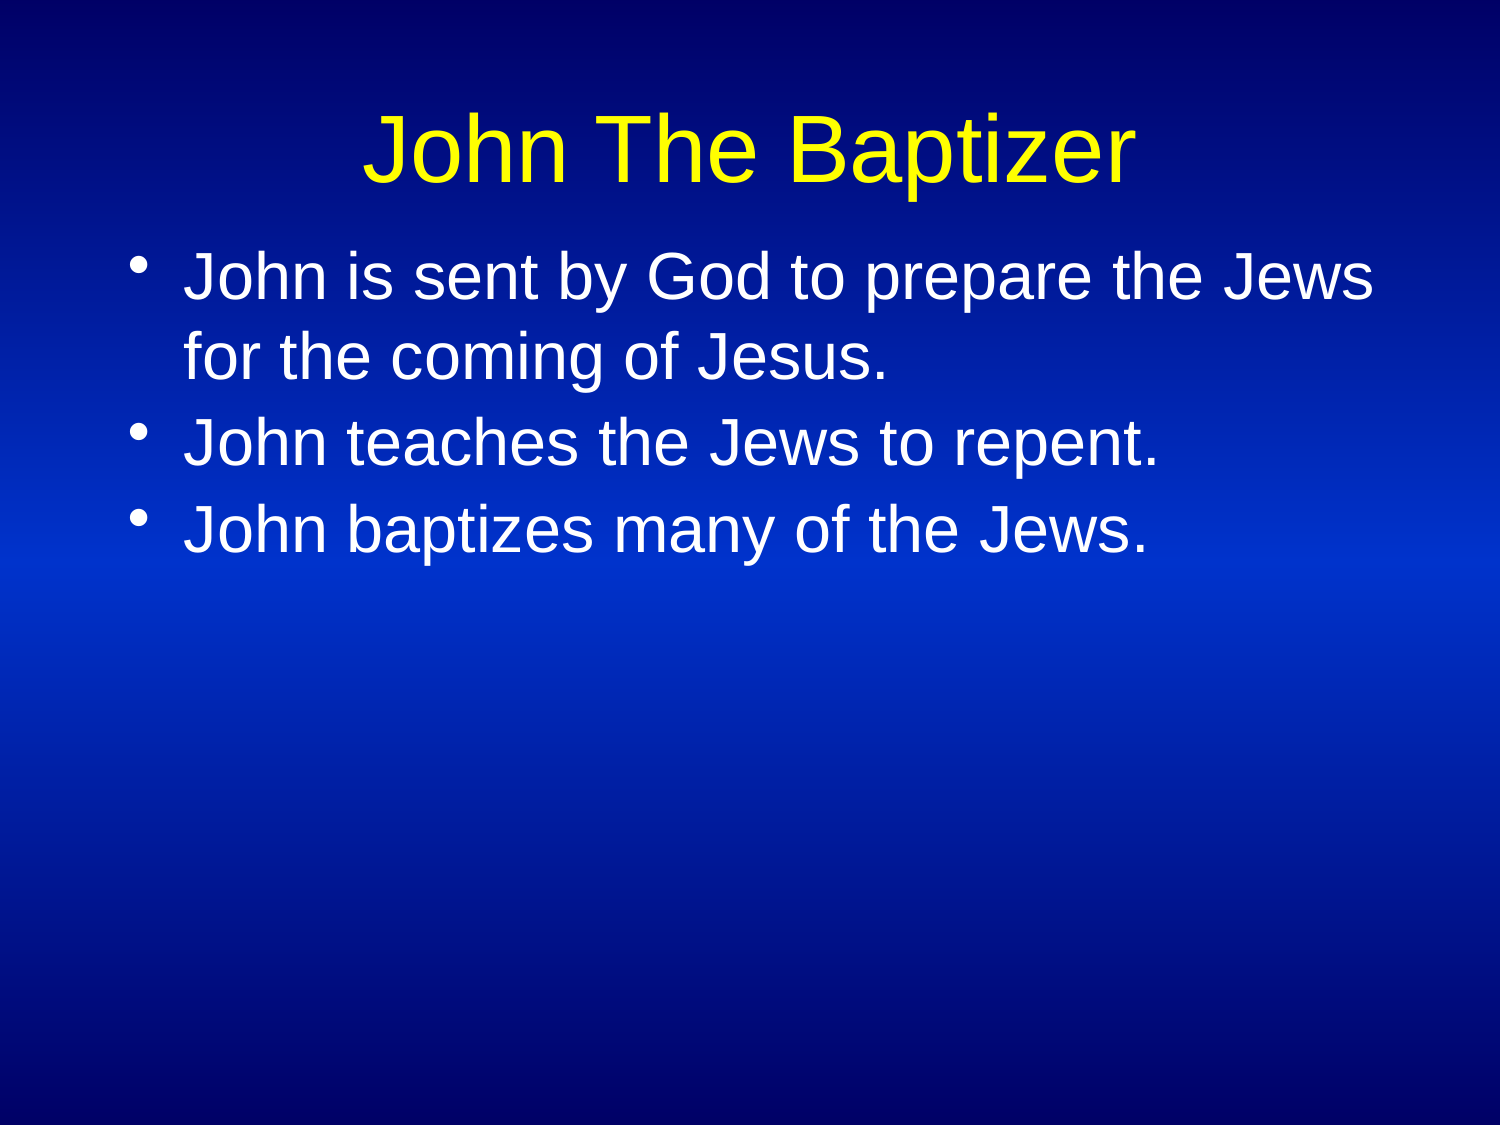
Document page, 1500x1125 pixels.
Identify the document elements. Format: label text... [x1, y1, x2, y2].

title John The Baptizer [37, 50, 1463, 238]
list John is sent by God to prepare the Jews for the coming of Jesus. John teaches the Jews to repent. John baptizes many of the Jews. [112, 224, 1438, 738]
